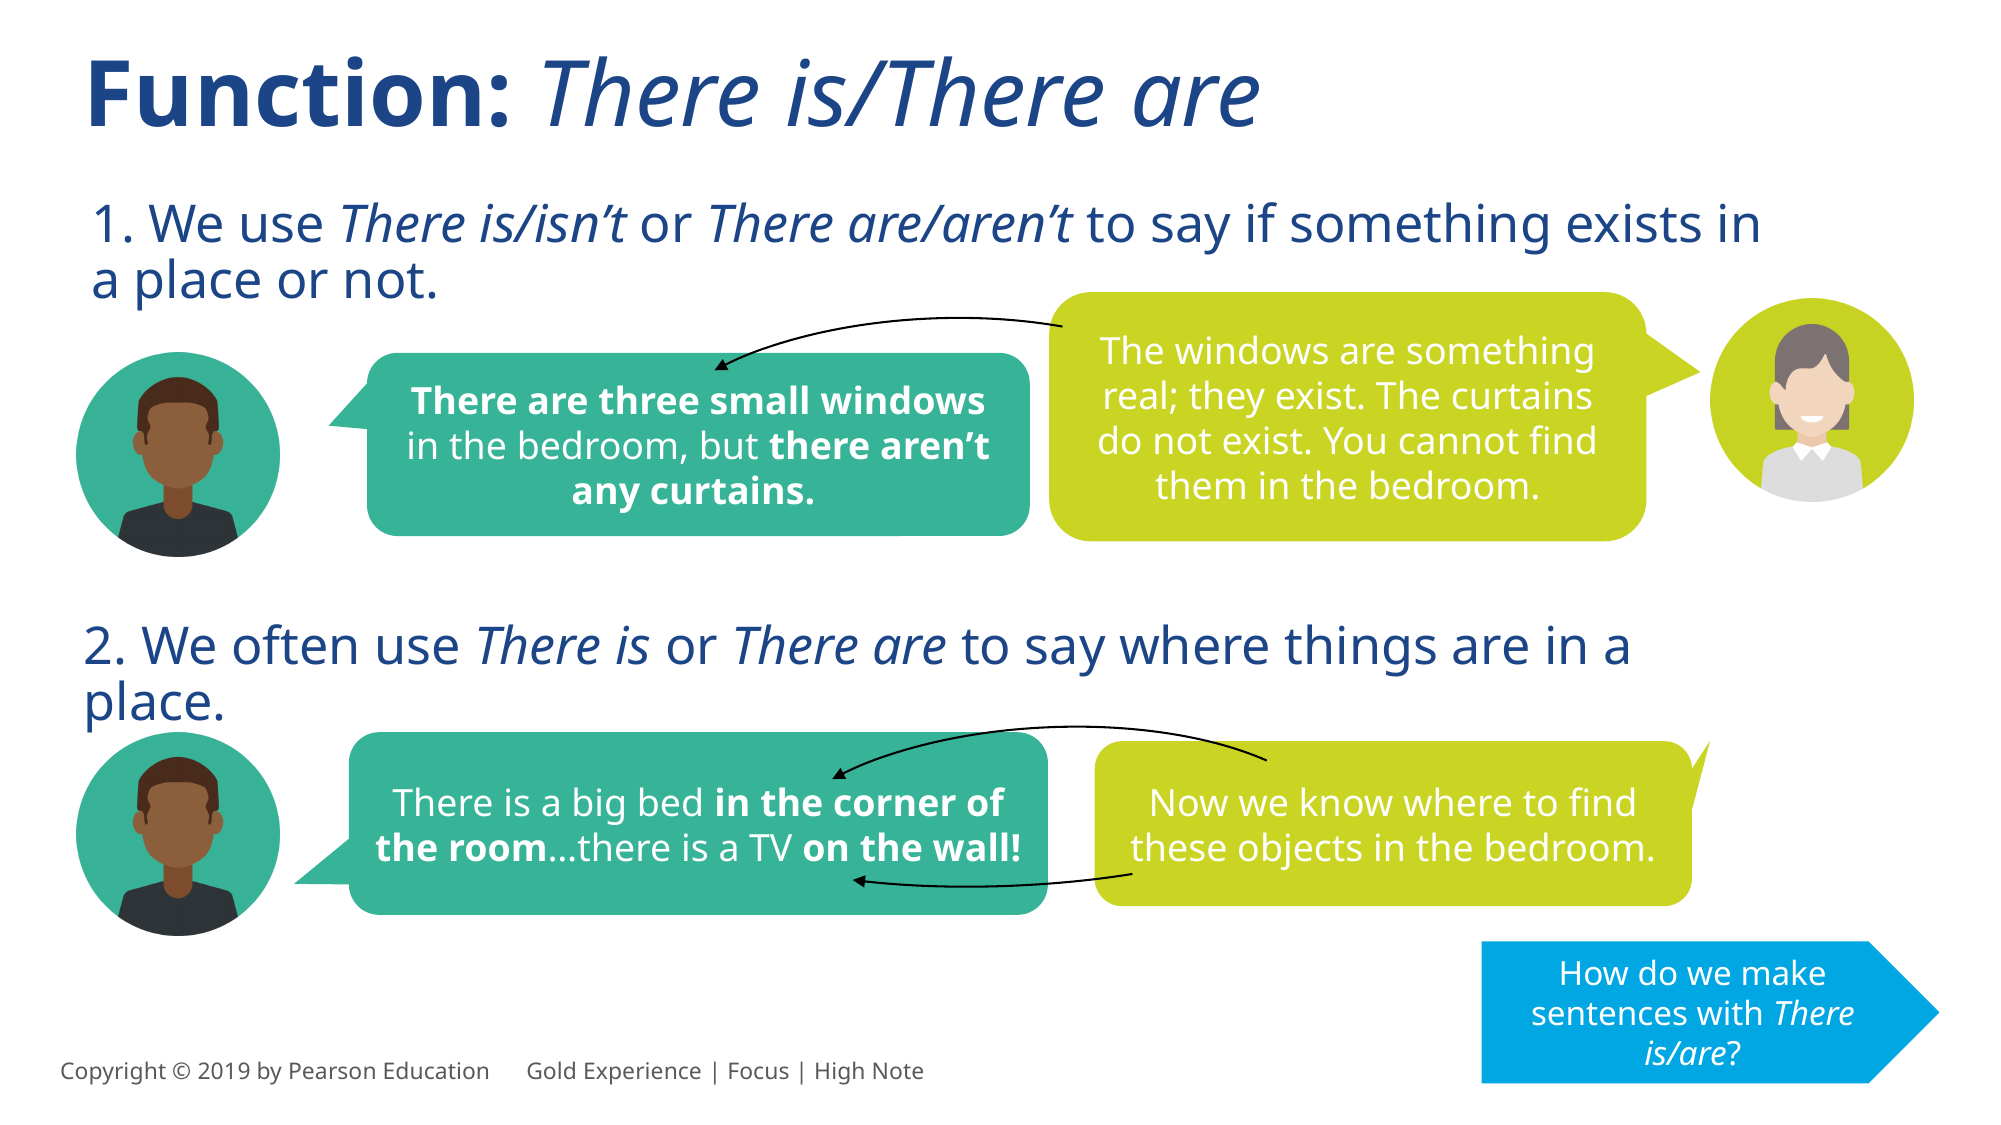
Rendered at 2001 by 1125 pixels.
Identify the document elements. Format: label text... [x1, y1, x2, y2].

footer Copyright © 2019 by Pearson Education Gold Experience | Focus | High Note [45, 1040, 1084, 1101]
text_box Now we know where to find these objects in the bedroom. [1092, 738, 1713, 909]
picture [1710, 298, 1915, 503]
picture [75, 352, 280, 557]
text_box [852, 810, 1133, 888]
text_box Function: There is/There are [68, 39, 1711, 173]
text_box There are three small windows in the bedroom, but there aren’t any curtains. [326, 350, 1032, 539]
text_box The windows are something real; they exist. The curtains do not exist. You cannot find them in the bedroom. [1047, 290, 1703, 544]
picture [75, 731, 280, 936]
text_box [714, 317, 1063, 445]
text_box How do we make sentences with There is/are? [1479, 939, 1942, 1086]
text_box [832, 725, 1268, 843]
text_box 2. We often use There is or There are to say where things are in a place. [68, 611, 1790, 679]
text_box There is a big bed in the corner of the room…there is a TV on the wall! [292, 730, 1050, 917]
text_box 1. We use There is/isn’t or There are/aren’t to say if something exists in a place or not. [76, 190, 1798, 257]
